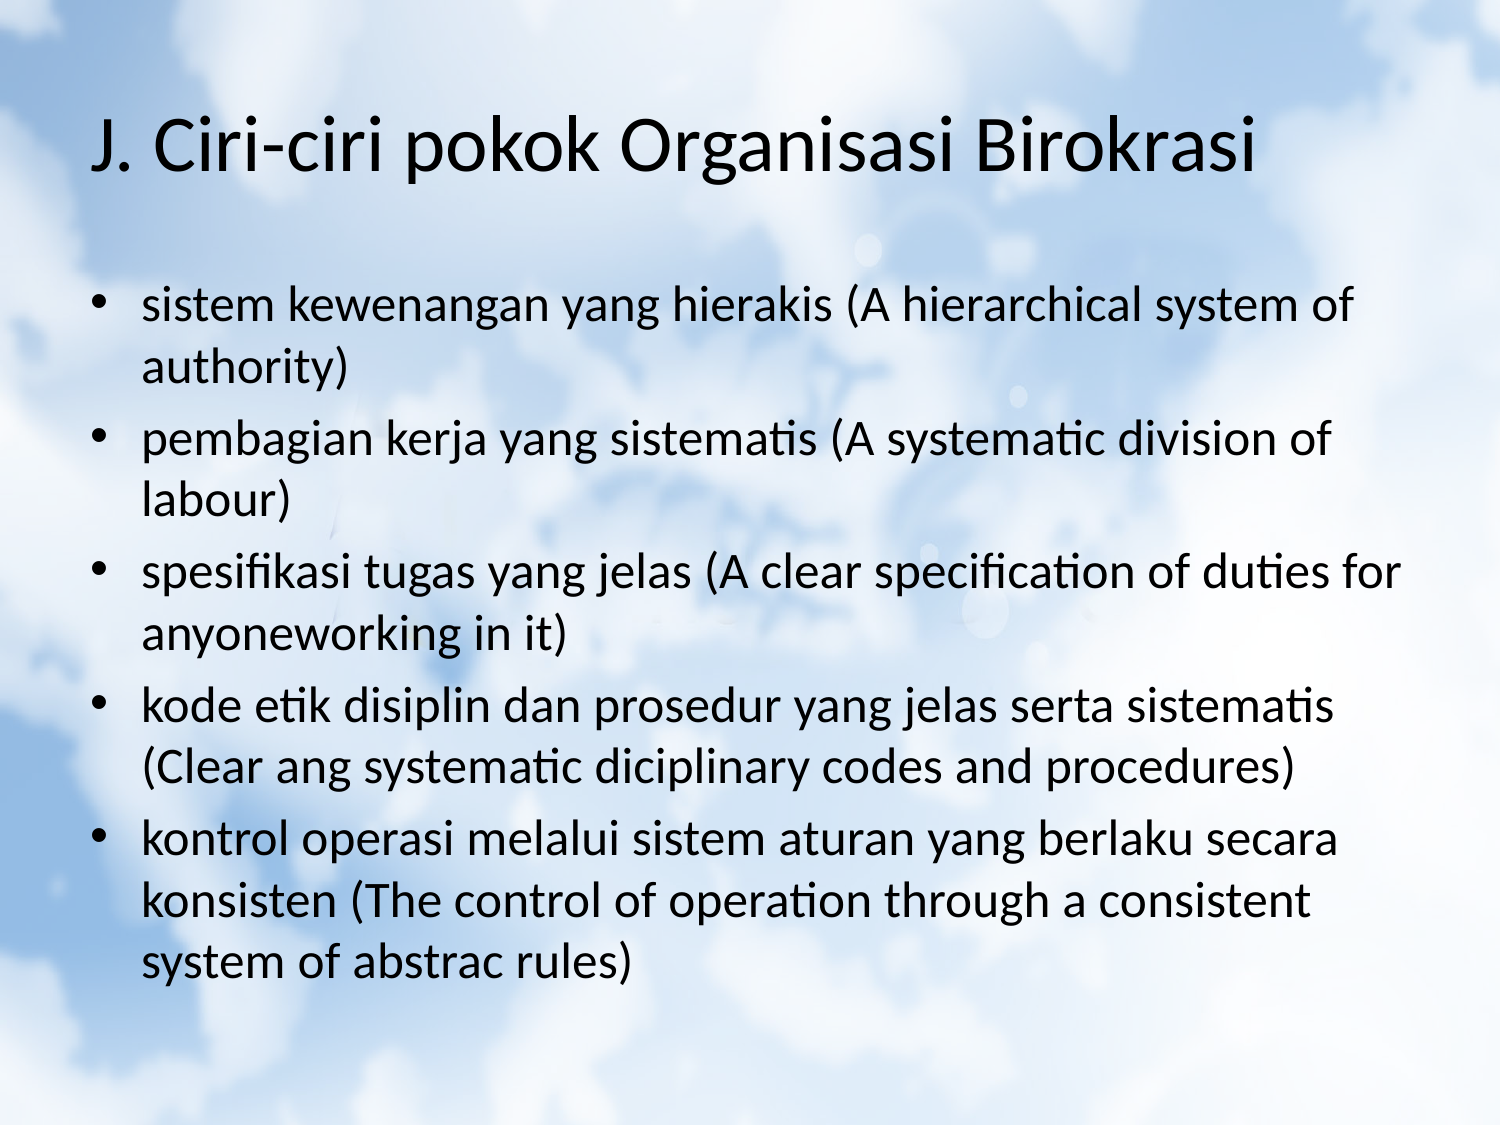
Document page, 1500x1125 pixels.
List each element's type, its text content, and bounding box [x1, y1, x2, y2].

title J. Ciri-ciri pokok Organisasi Birokrasi [75, 45, 1425, 233]
list sistem kewenangan yang hierakis (A hierarchical system of authority) pembagian kerja yang sistematis (A systematic division of labour) spesifikasi tugas yang jelas (A clear specification of duties for anyoneworking in it) kode etik disiplin dan prosedur yang jelas serta sistematis (Clear ang systematic diciplinary codes and procedures) kontrol operasi melalui sistem aturan yang berlaku secara konsisten (The control of operation through a consistent system of abstrac rules) [75, 262, 1425, 1005]
